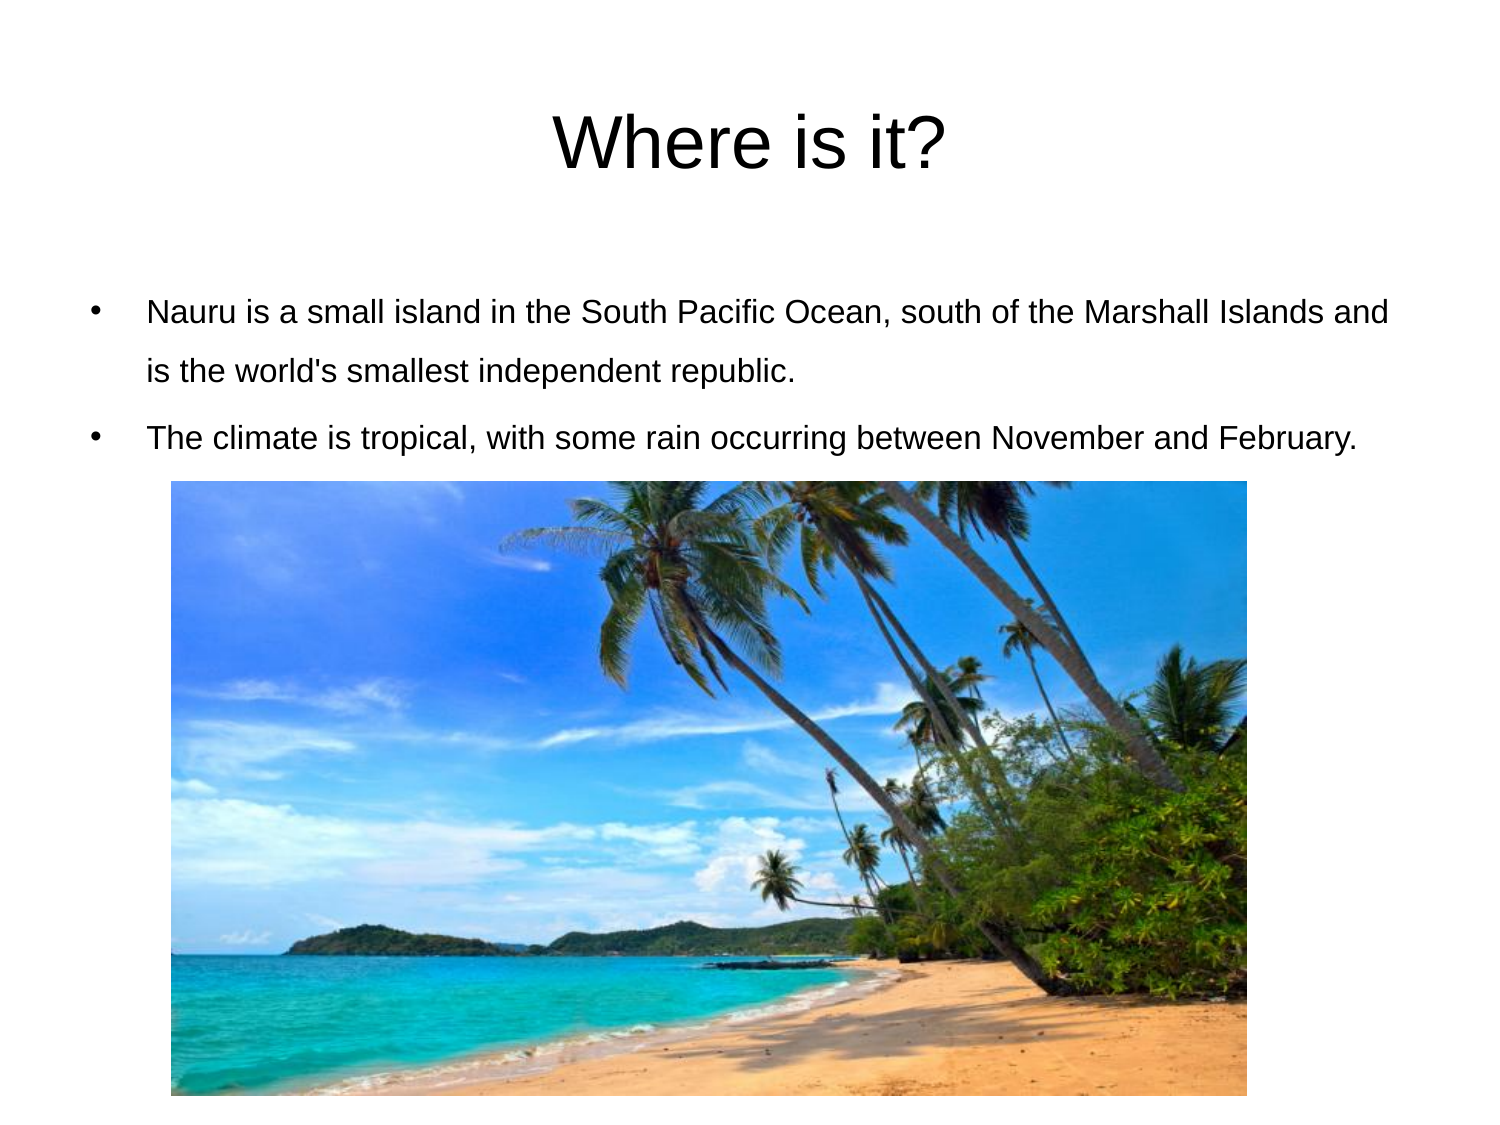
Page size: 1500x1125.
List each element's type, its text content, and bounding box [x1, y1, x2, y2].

title Where is it? [75, 45, 1425, 233]
list Nauru is a small island in the South Pacific Ocean, south of the Marshall Islands and is the world's smallest independent republic. The climate is tropical, with some rain occurring between November and February. [75, 262, 1425, 1005]
picture [170, 481, 1247, 1096]
